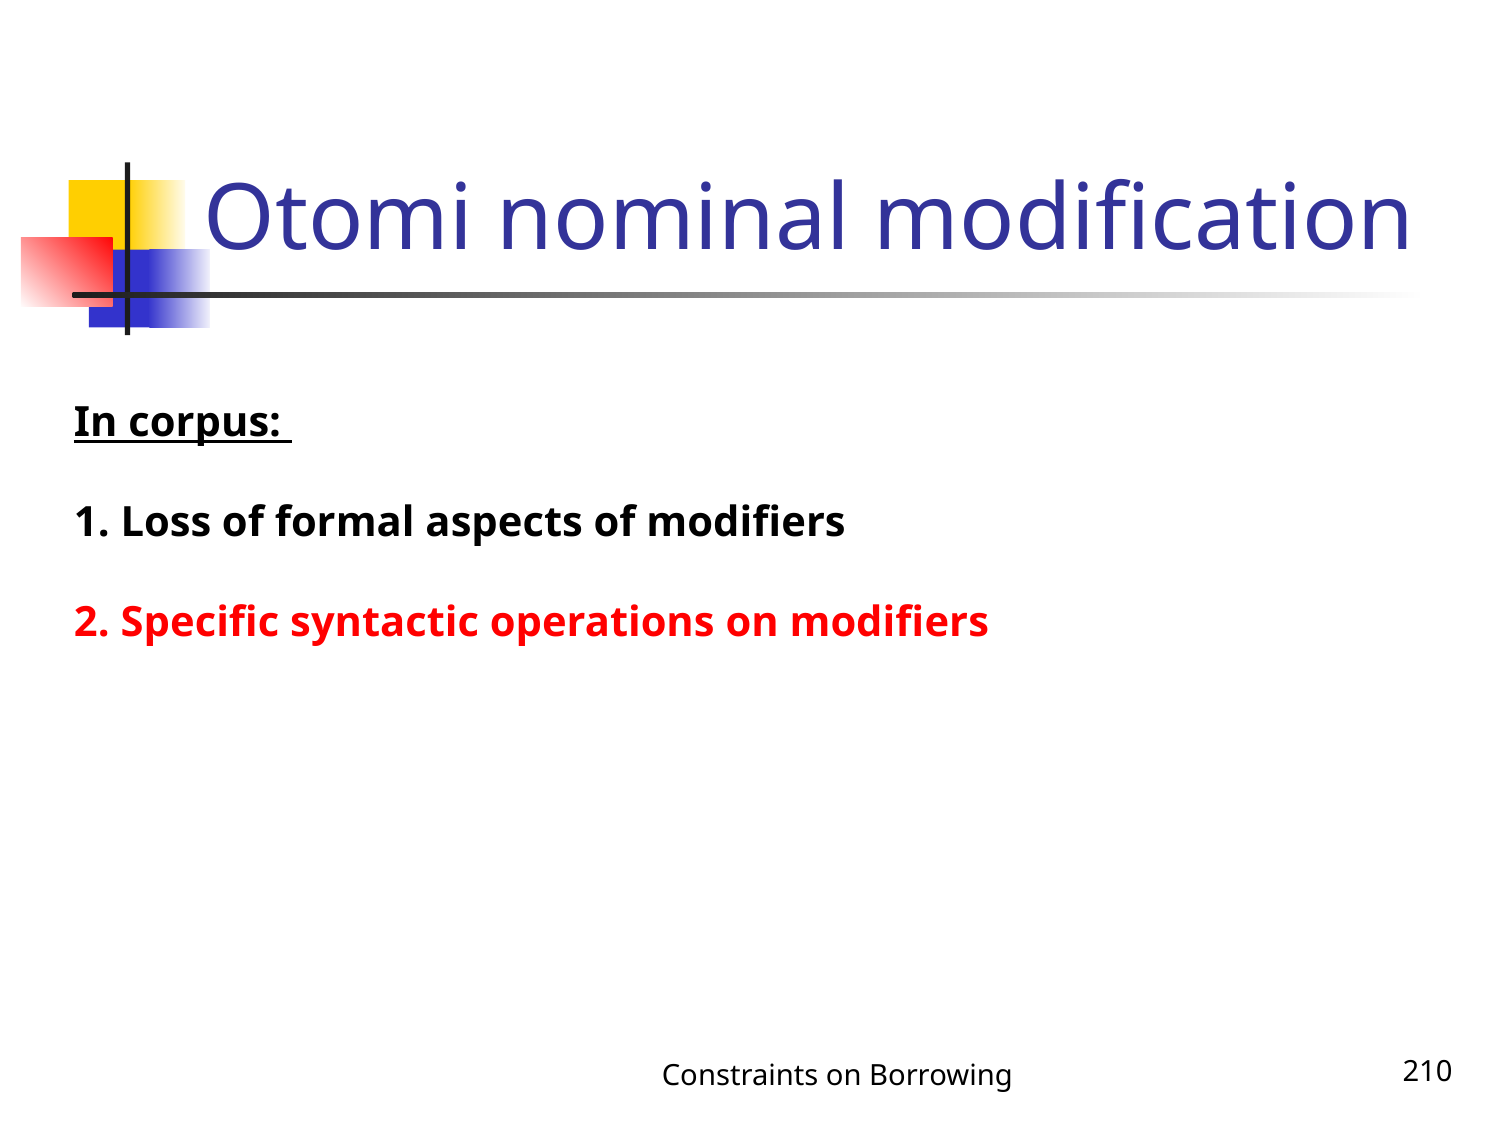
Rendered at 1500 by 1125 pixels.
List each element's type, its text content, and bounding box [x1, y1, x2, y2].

slide_number 210 [1154, 1023, 1468, 1100]
title Otomi nominal modification [188, 34, 1468, 276]
text_box In corpus: 1. Loss of formal aspects of modifiers 2. Specific syntactic operations on modifiers [59, 387, 1155, 653]
footer Constraints on Borrowing [599, 1023, 1076, 1100]
